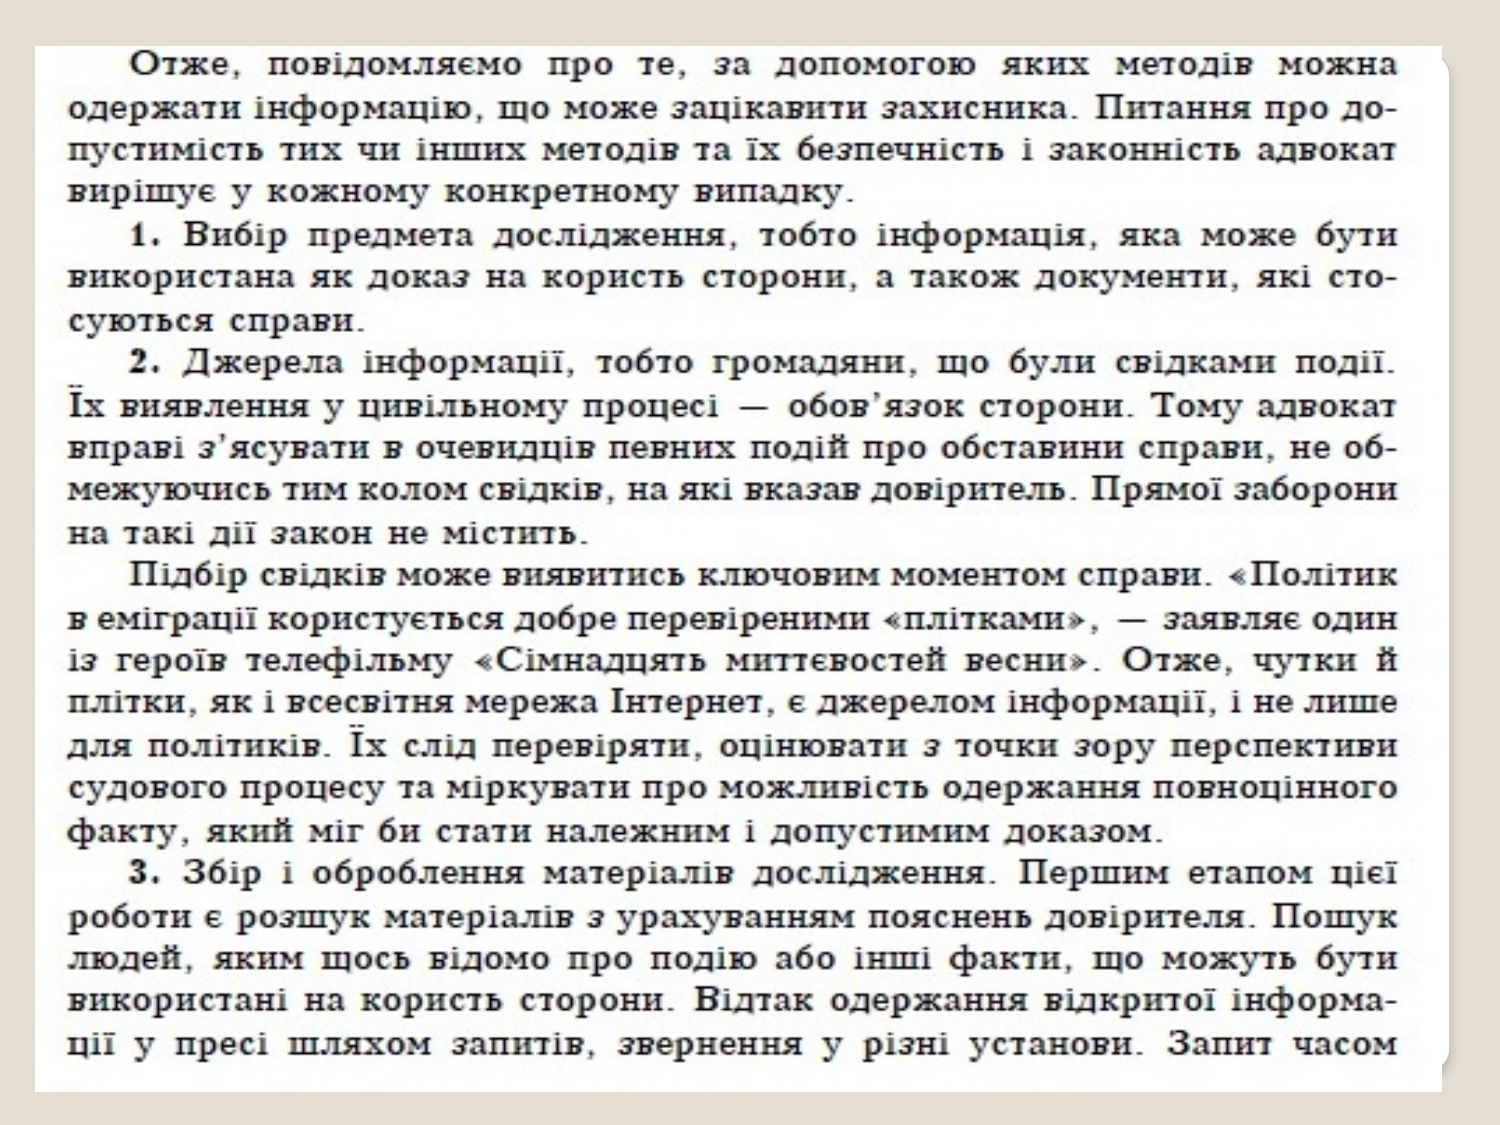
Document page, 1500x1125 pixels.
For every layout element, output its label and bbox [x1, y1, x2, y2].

picture [34, 46, 1442, 1092]
